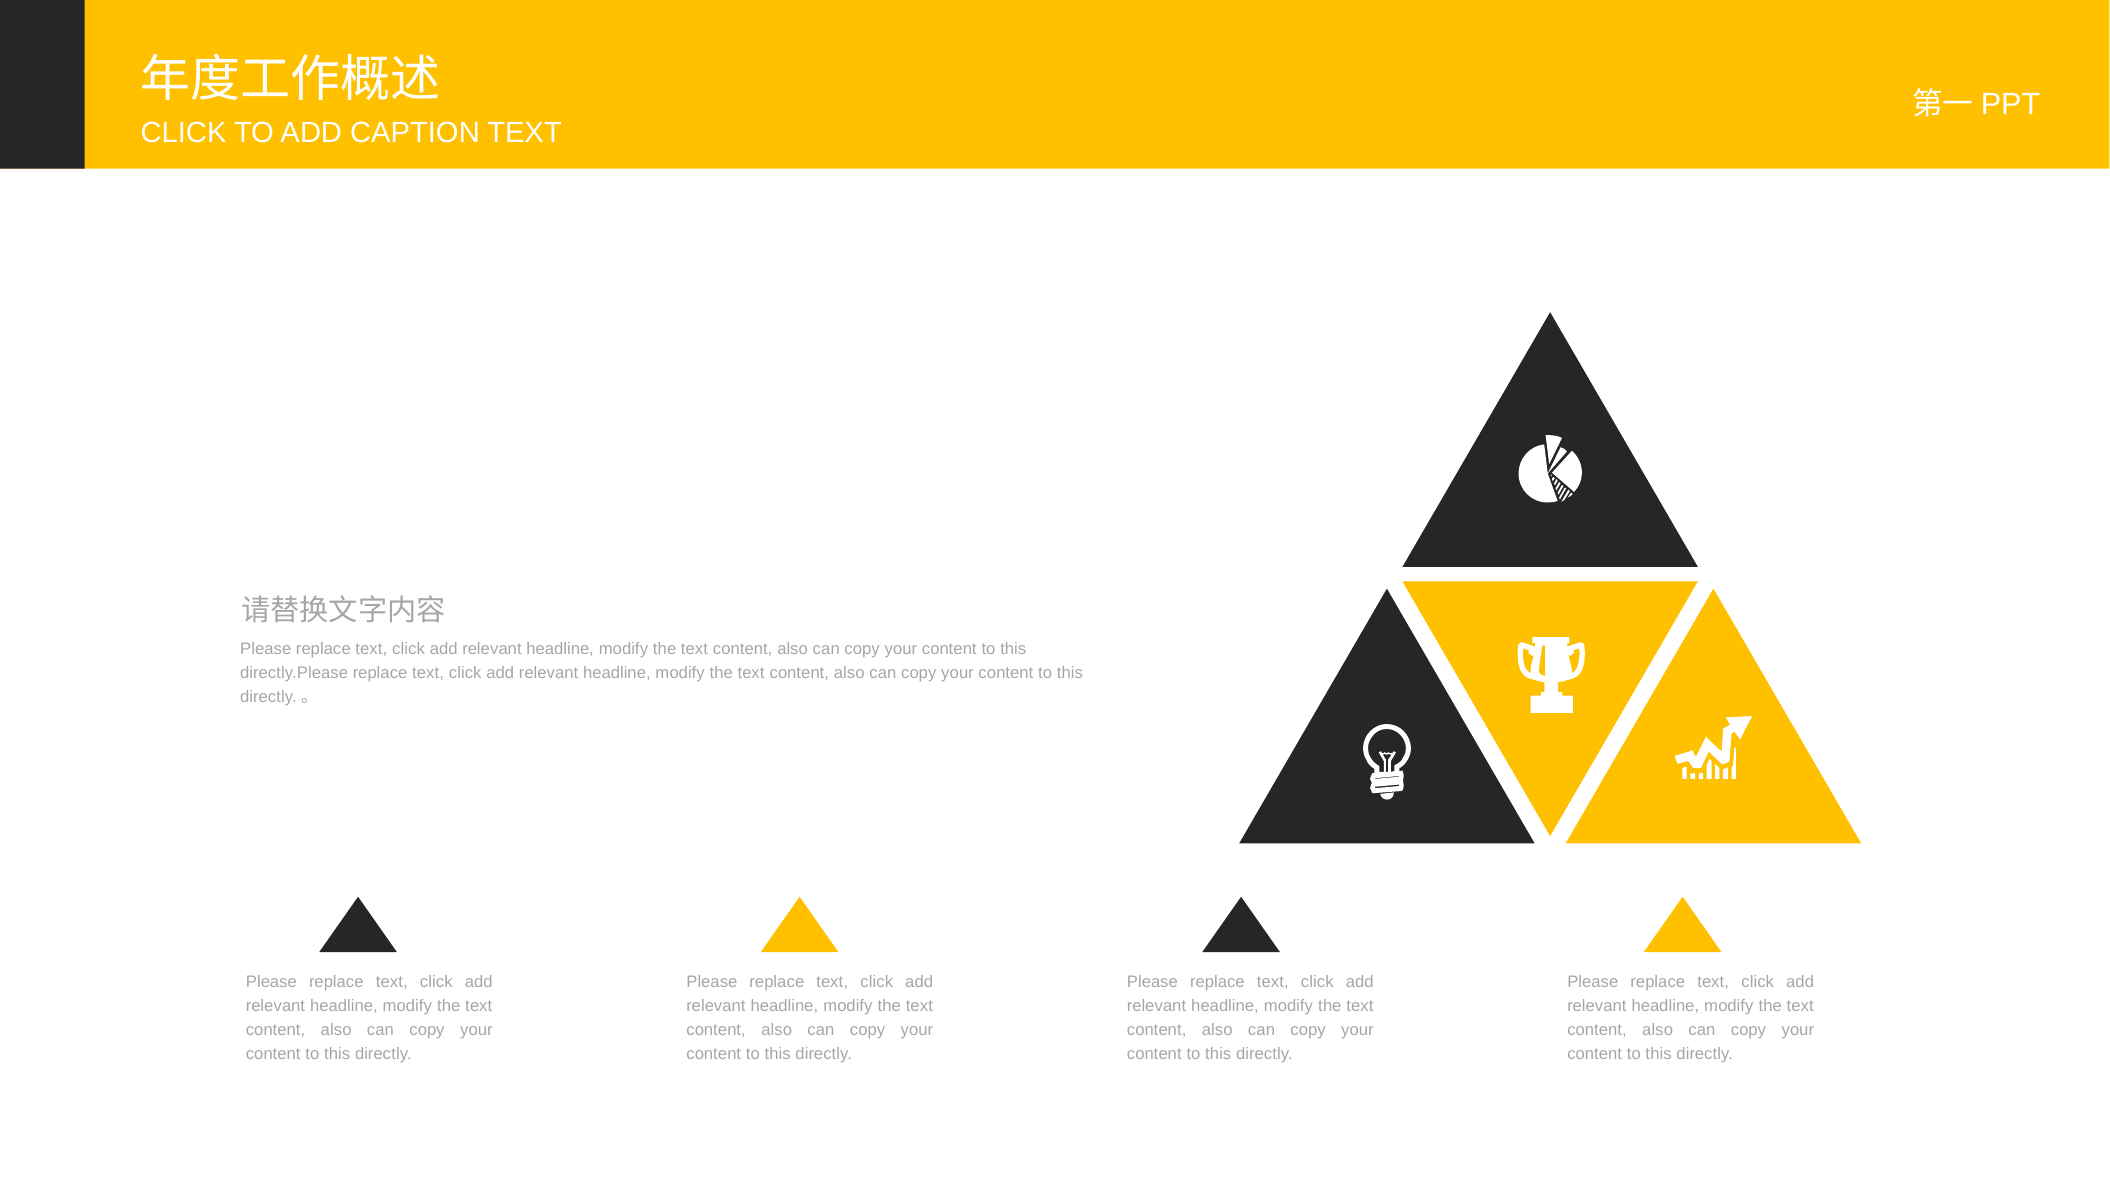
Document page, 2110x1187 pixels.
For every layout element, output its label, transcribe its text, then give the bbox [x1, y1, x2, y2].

text_box Please replace text, click add relevant headline, modify the text content, also can copy your content to this directly. [1552, 959, 1830, 1070]
text_box 第一PPT [1694, 83, 2041, 121]
text_box [86, 0, 2110, 170]
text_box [1239, 588, 1535, 844]
text_box [758, 894, 841, 954]
text_box Please replace text, click add relevant headline, modify the text content, also can copy your content to this directly. [231, 959, 508, 1070]
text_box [1402, 312, 1698, 567]
text_box [0, 0, 86, 170]
text_box 请替换文字内容 [226, 577, 461, 626]
text_box 年度工作概述 [140, 46, 484, 107]
text_box CLICK TO ADD CAPTION TEXT [140, 113, 656, 149]
text_box [1200, 894, 1283, 954]
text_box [1402, 581, 1698, 837]
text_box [1565, 588, 1862, 844]
text_box Please replace text, click add relevant headline, modify the text content, also can copy your content to this directly. [1112, 959, 1389, 1070]
text_box [317, 894, 399, 954]
text_box Please replace text, click add relevant headline, modify the text content, also can copy your content to this directly. [671, 959, 949, 1070]
text_box Please replace text, click add relevant headline, modify the text content, also can copy your content to this directly.Please replace text, click add relevant headline, modify the text content, also can copy your content to this directly.。 [225, 626, 1143, 713]
text_box [1641, 894, 1724, 954]
